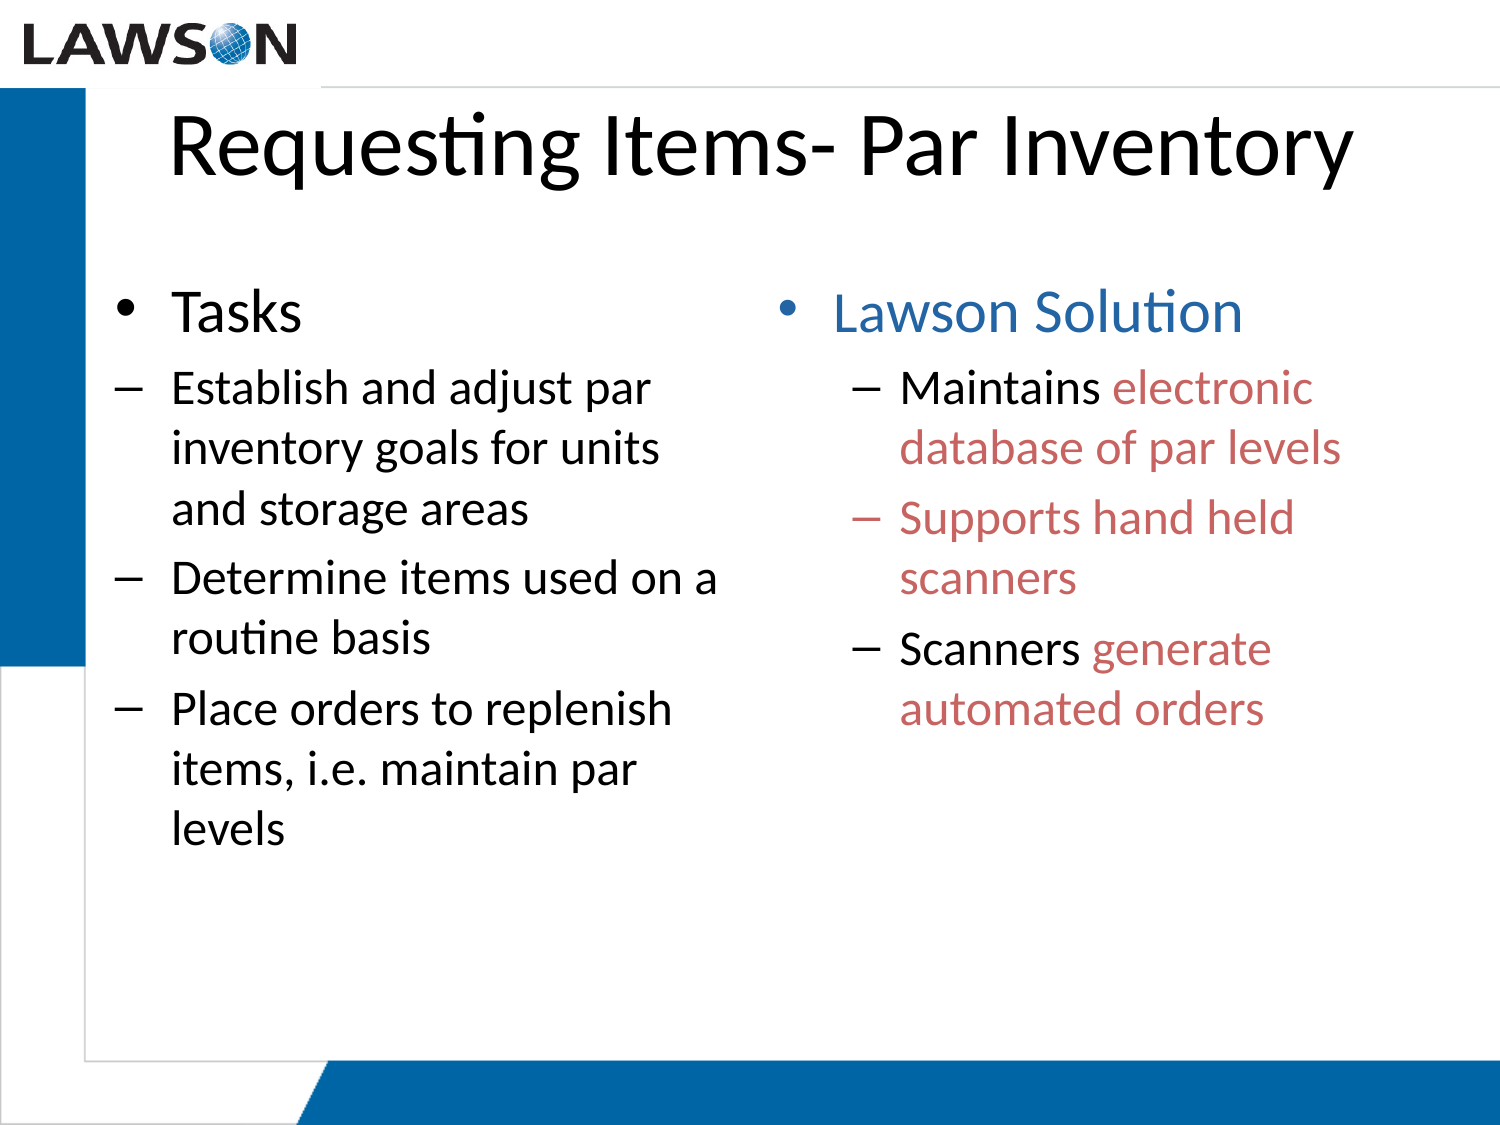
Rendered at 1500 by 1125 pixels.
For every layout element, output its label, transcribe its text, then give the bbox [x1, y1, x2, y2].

title Requesting Items- Par Inventory [99, 45, 1425, 233]
picture [0, 0, 1500, 1125]
list Lawson Solution Maintains electronic database of par levels Supports hand held scanners Scanners generate automated orders [762, 262, 1425, 1005]
list Tasks Establish and adjust par inventory goals for units and storage areas Determine items used on a routine basis Place orders to replenish items, i.e. maintain par levels [99, 262, 738, 1005]
